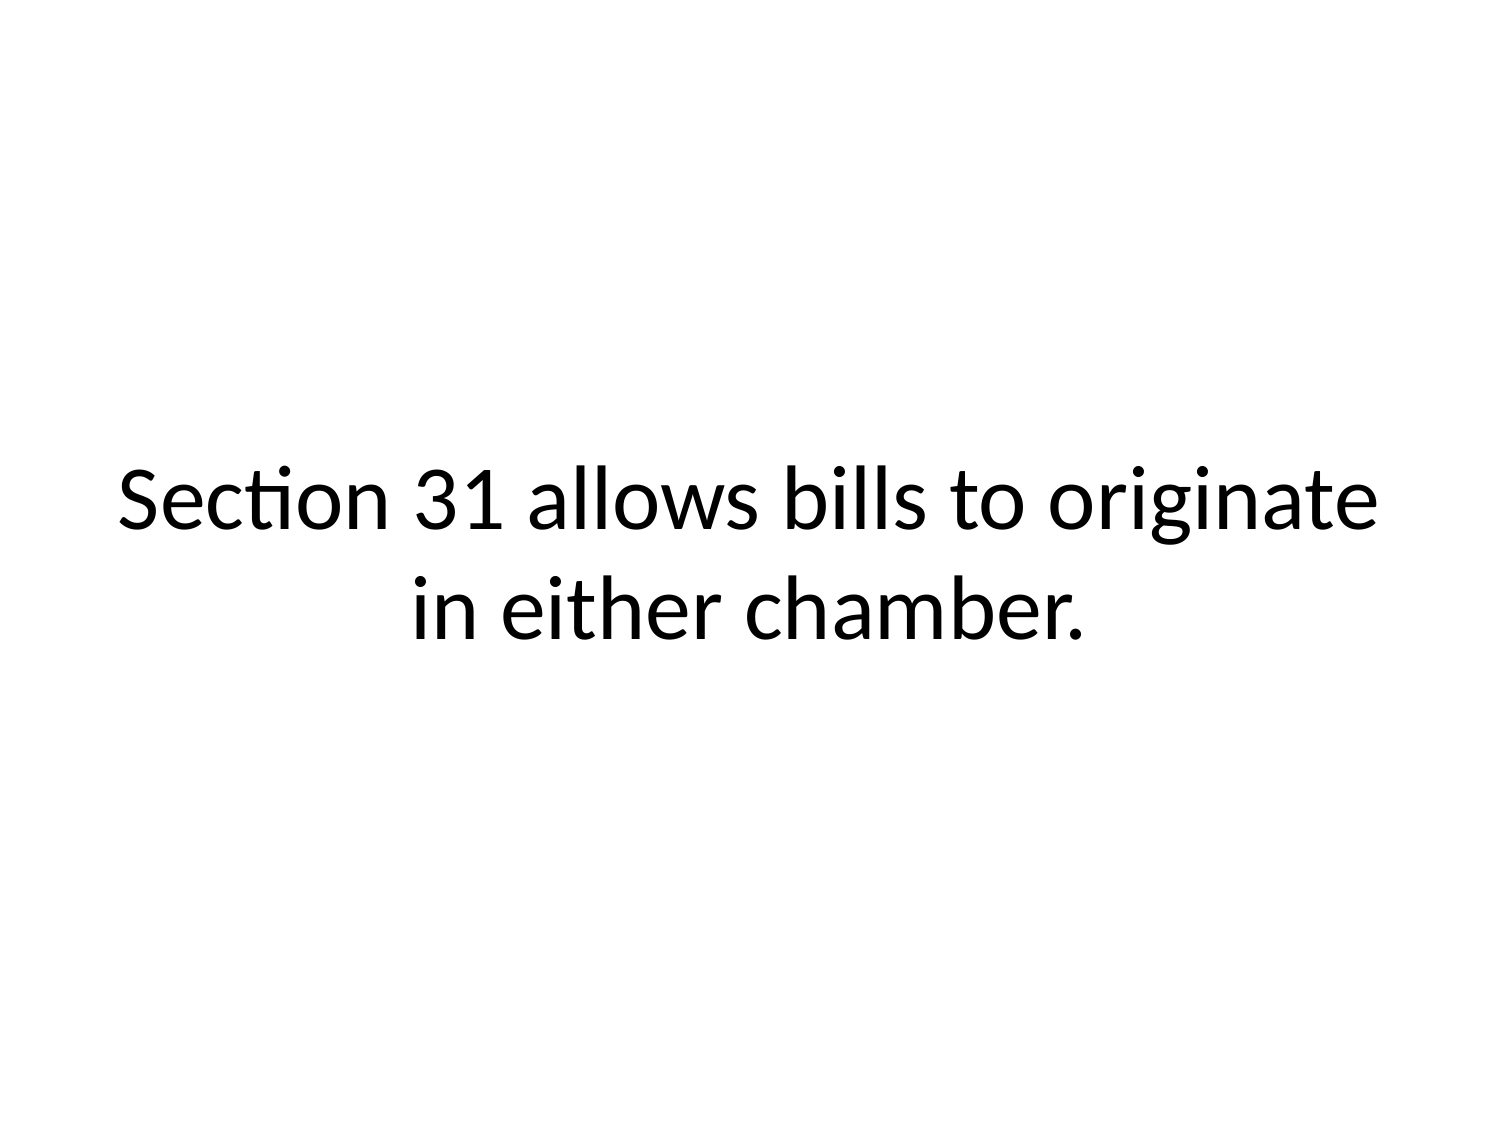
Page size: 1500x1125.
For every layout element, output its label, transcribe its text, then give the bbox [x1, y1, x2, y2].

title Section 31 allows bills to originate in either chamber. [75, 45, 1425, 1050]
